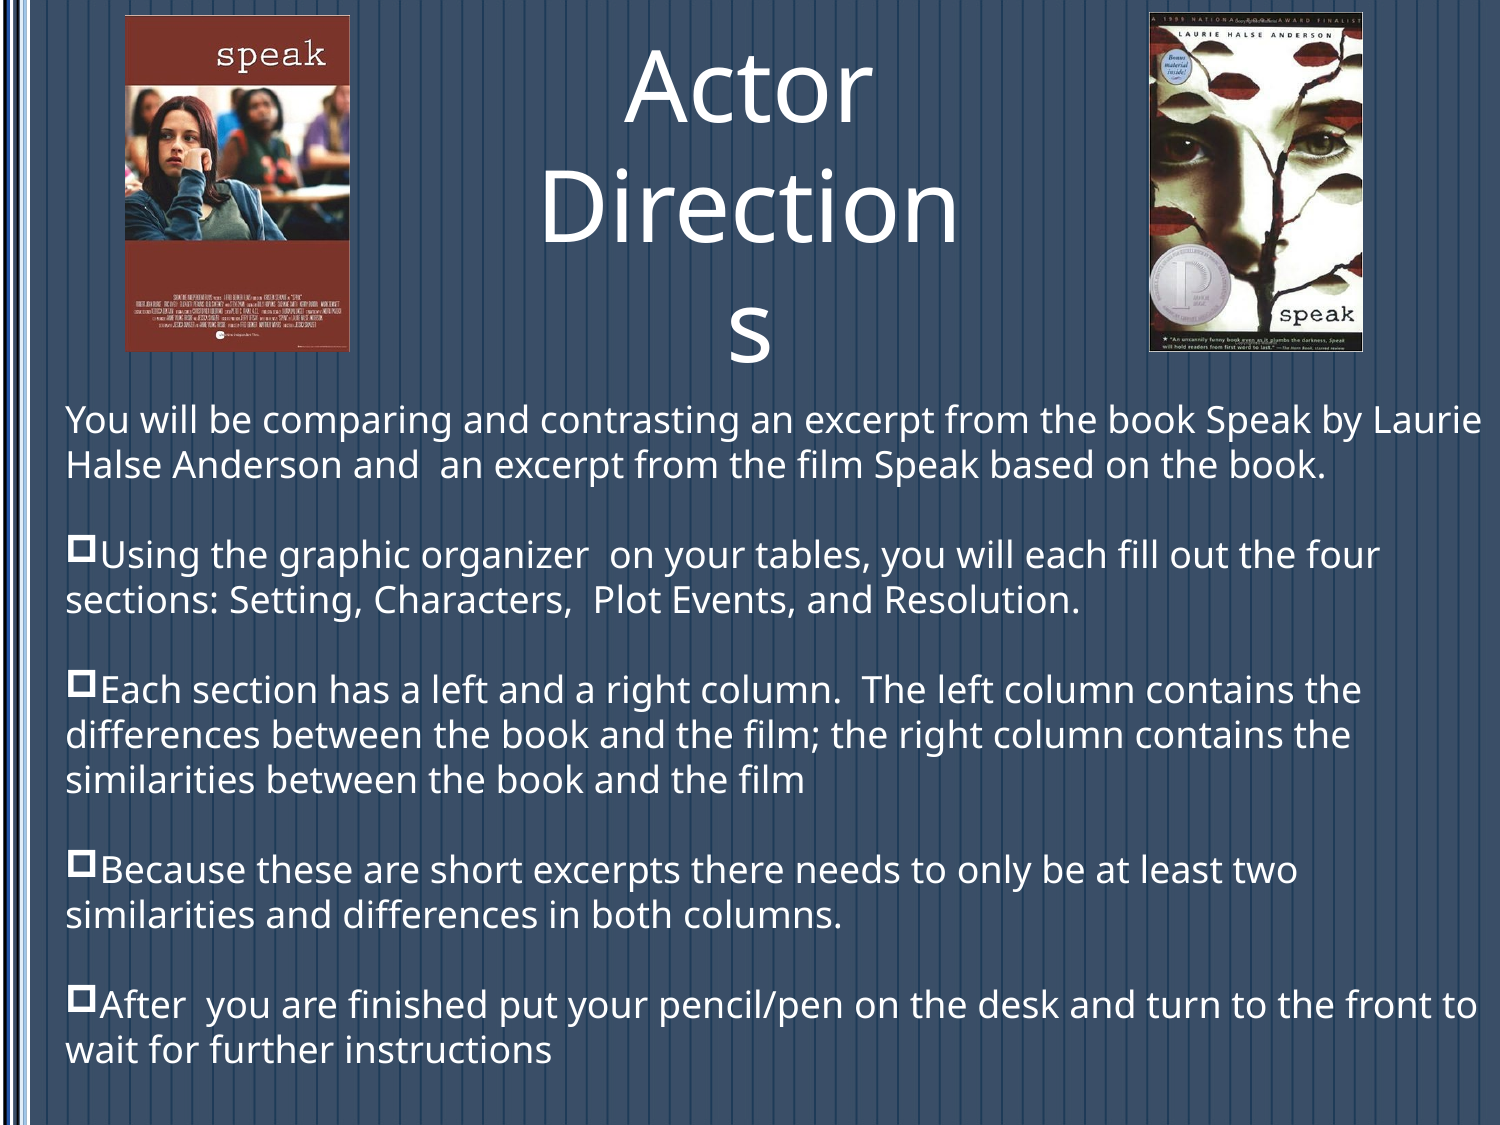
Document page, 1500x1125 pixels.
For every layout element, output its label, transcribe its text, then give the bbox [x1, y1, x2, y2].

list You will be comparing and contrasting an excerpt from the book Speak by Laurie Halse Anderson and an excerpt from the film Speak based on the book. Using the graphic organizer on your tables, you will each fill out the four sections: Setting, Characters, Plot Events, and Resolution. Each section has a left and a right column. The left column contains the differences between the book and the film; the right column contains the similarities between the book and the film Because these are short excerpts there needs to only be at least two similarities and differences in both columns. After you are finished put your pencil/pen on the desk and turn to the front to wait for further instructions [50, 388, 1500, 1079]
title Actor Directions [493, 108, 1007, 296]
picture [1149, 12, 1363, 352]
picture [124, 15, 350, 352]
